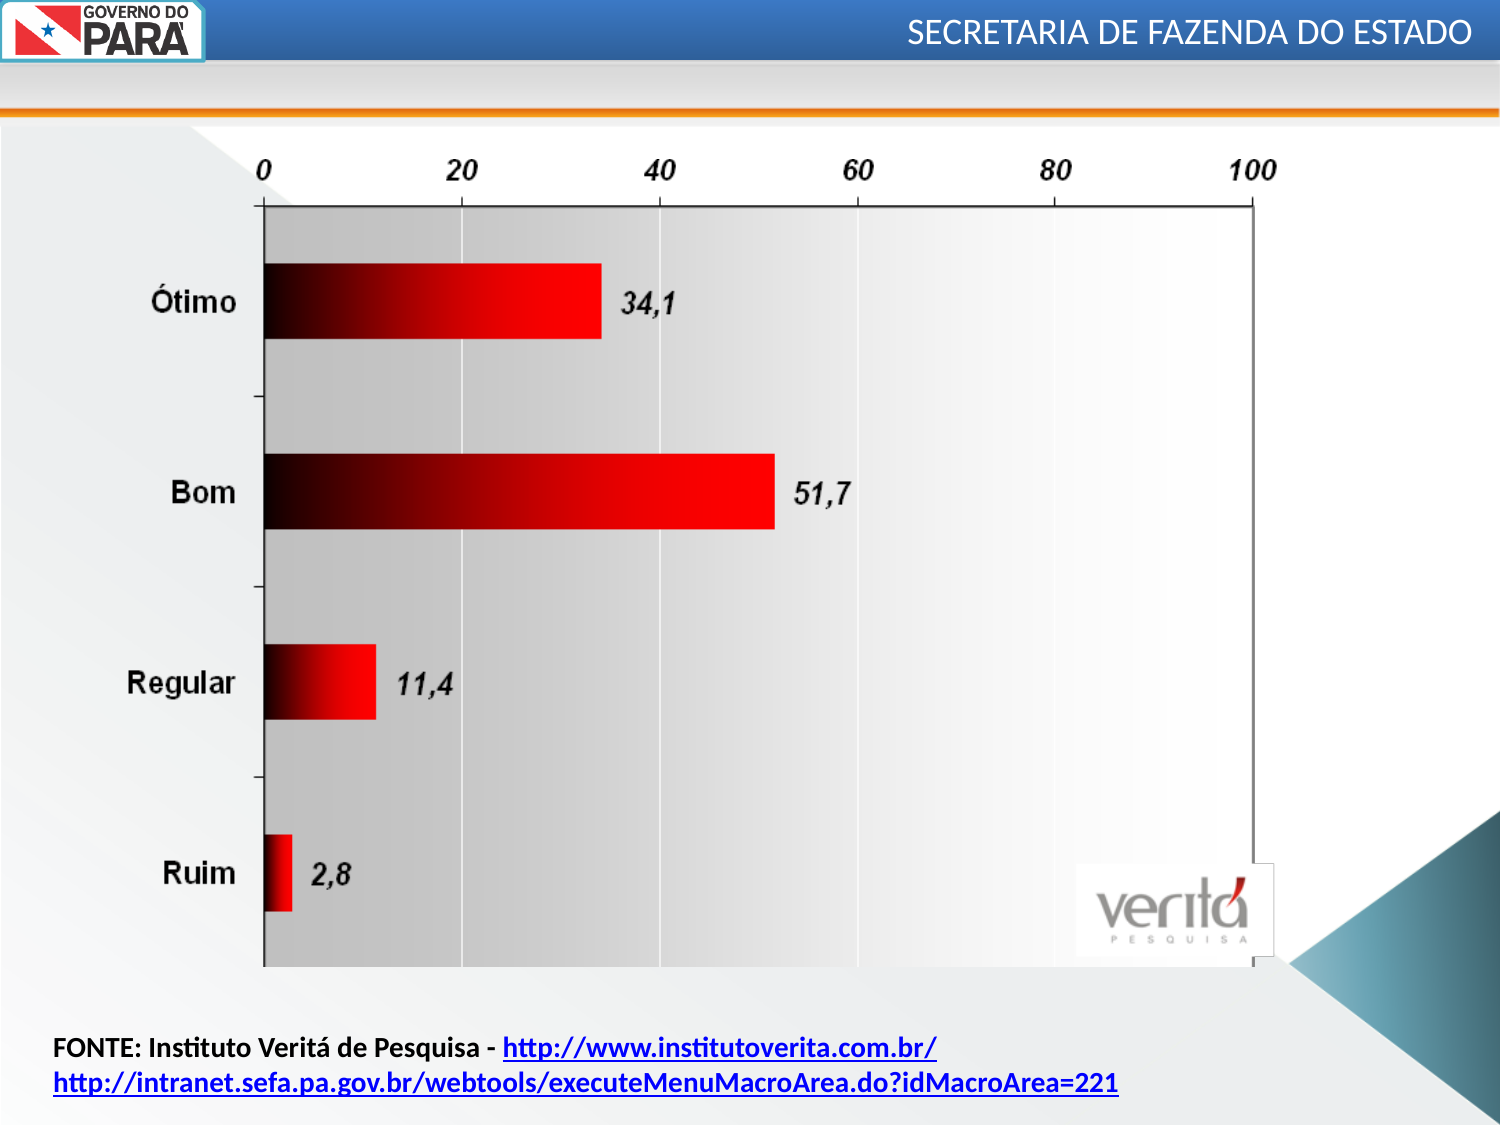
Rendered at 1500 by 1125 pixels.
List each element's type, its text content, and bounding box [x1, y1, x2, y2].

picture [0, 60, 1500, 1125]
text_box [0, 0, 204, 61]
text_box FONTE: Instituto Veritá de Pesquisa - http://www.institutoverita.com.br/ http://intranet.sefa.pa.gov.br/webtools/executeMenuMacroArea.do?idMacroArea=221 [38, 1021, 1462, 1106]
text_box SECRETARIA DE FAZENDA DO ESTADO [205, 0, 1500, 60]
